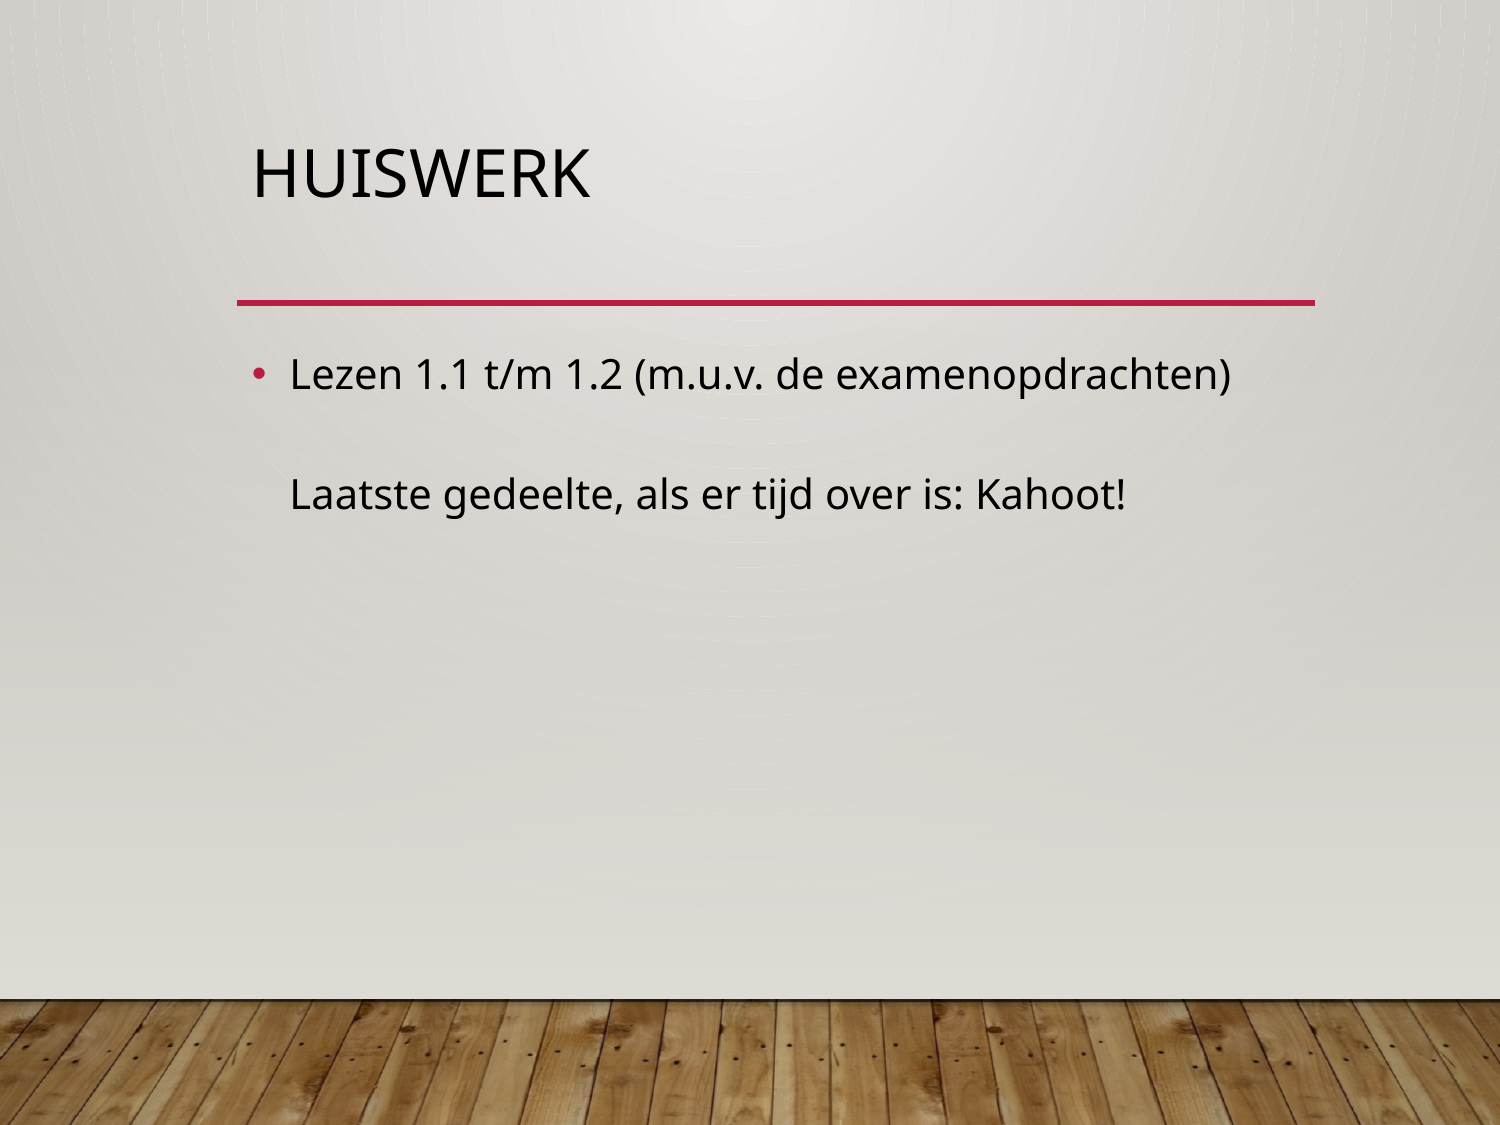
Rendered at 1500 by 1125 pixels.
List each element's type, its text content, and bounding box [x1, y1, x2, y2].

list Lezen 1.1 t/m 1.2 (m.u.v. de examenopdrachten) Laatste gedeelte, als er tijd over is: Kahoot! [236, 330, 1315, 897]
picture [0, 999, 1500, 1125]
title Huiswerk [236, 131, 1315, 305]
